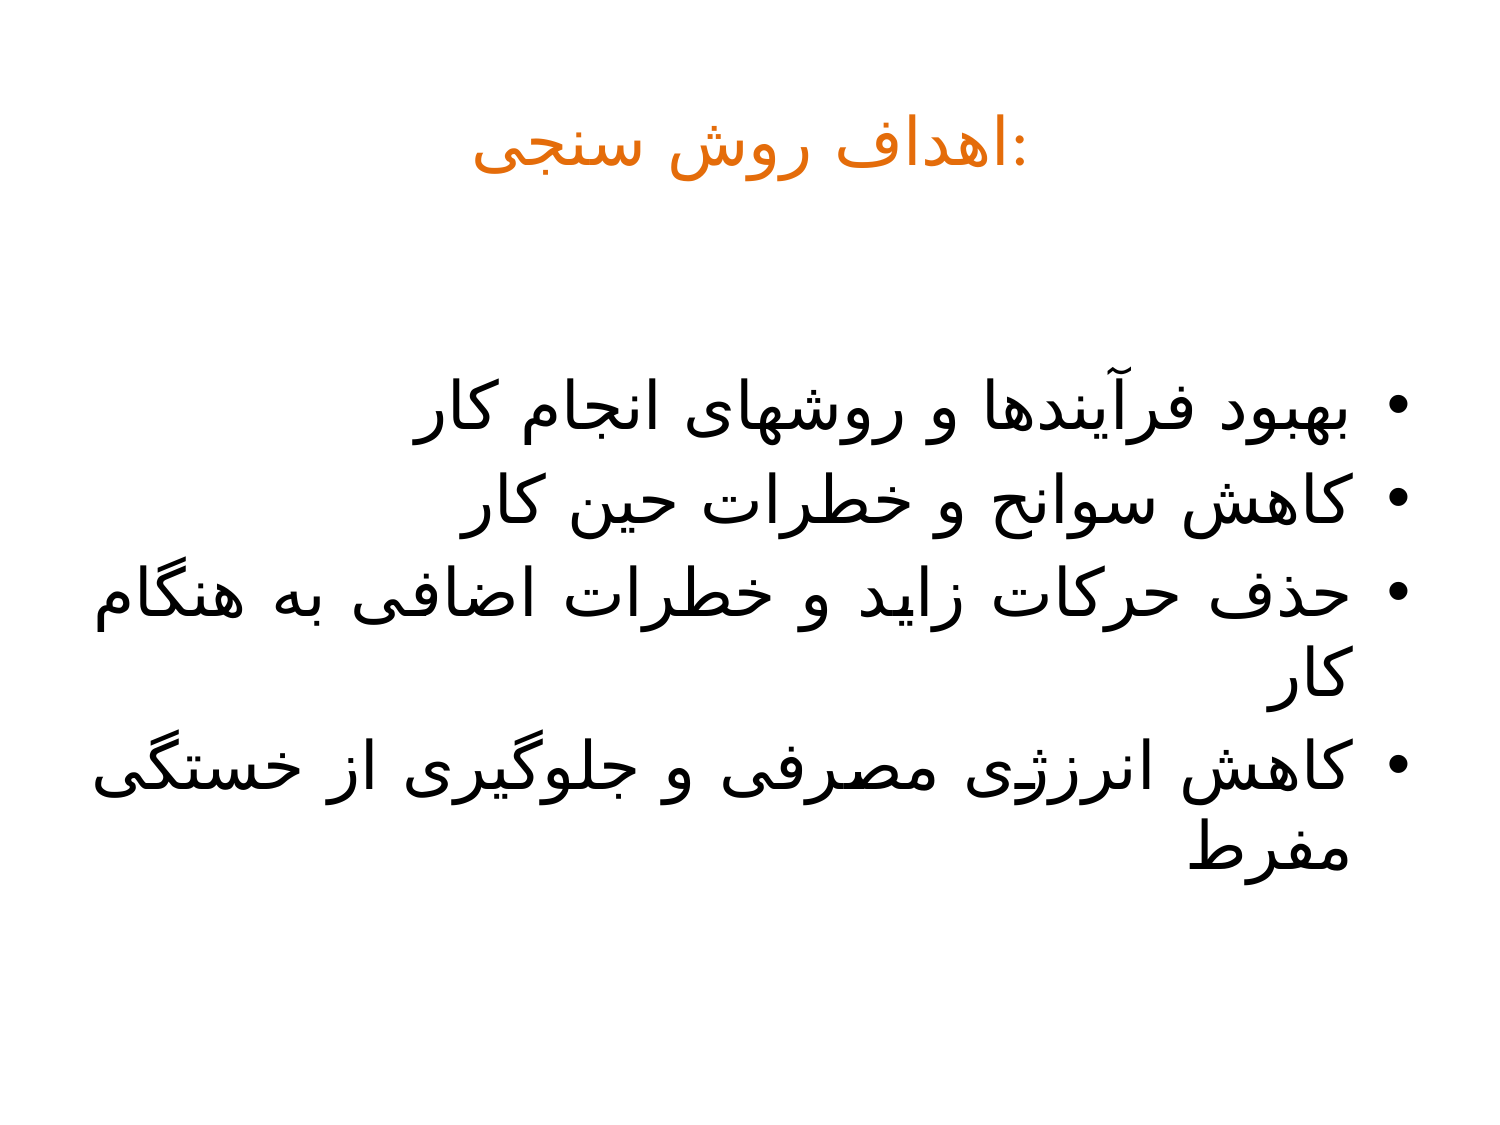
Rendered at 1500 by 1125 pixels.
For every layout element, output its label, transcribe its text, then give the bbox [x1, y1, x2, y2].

list بهبود فرآیندها و روشهای انجام کار کاهش سوانح و خطرات حین کار حذف حرکات زاید و خطرات اضافی به هنگام کار کاهش انرزژی مصرفی و جلوگیری از خستگی مفرط [75, 262, 1425, 1005]
title اهداف روش سنجی: [75, 45, 1425, 233]
